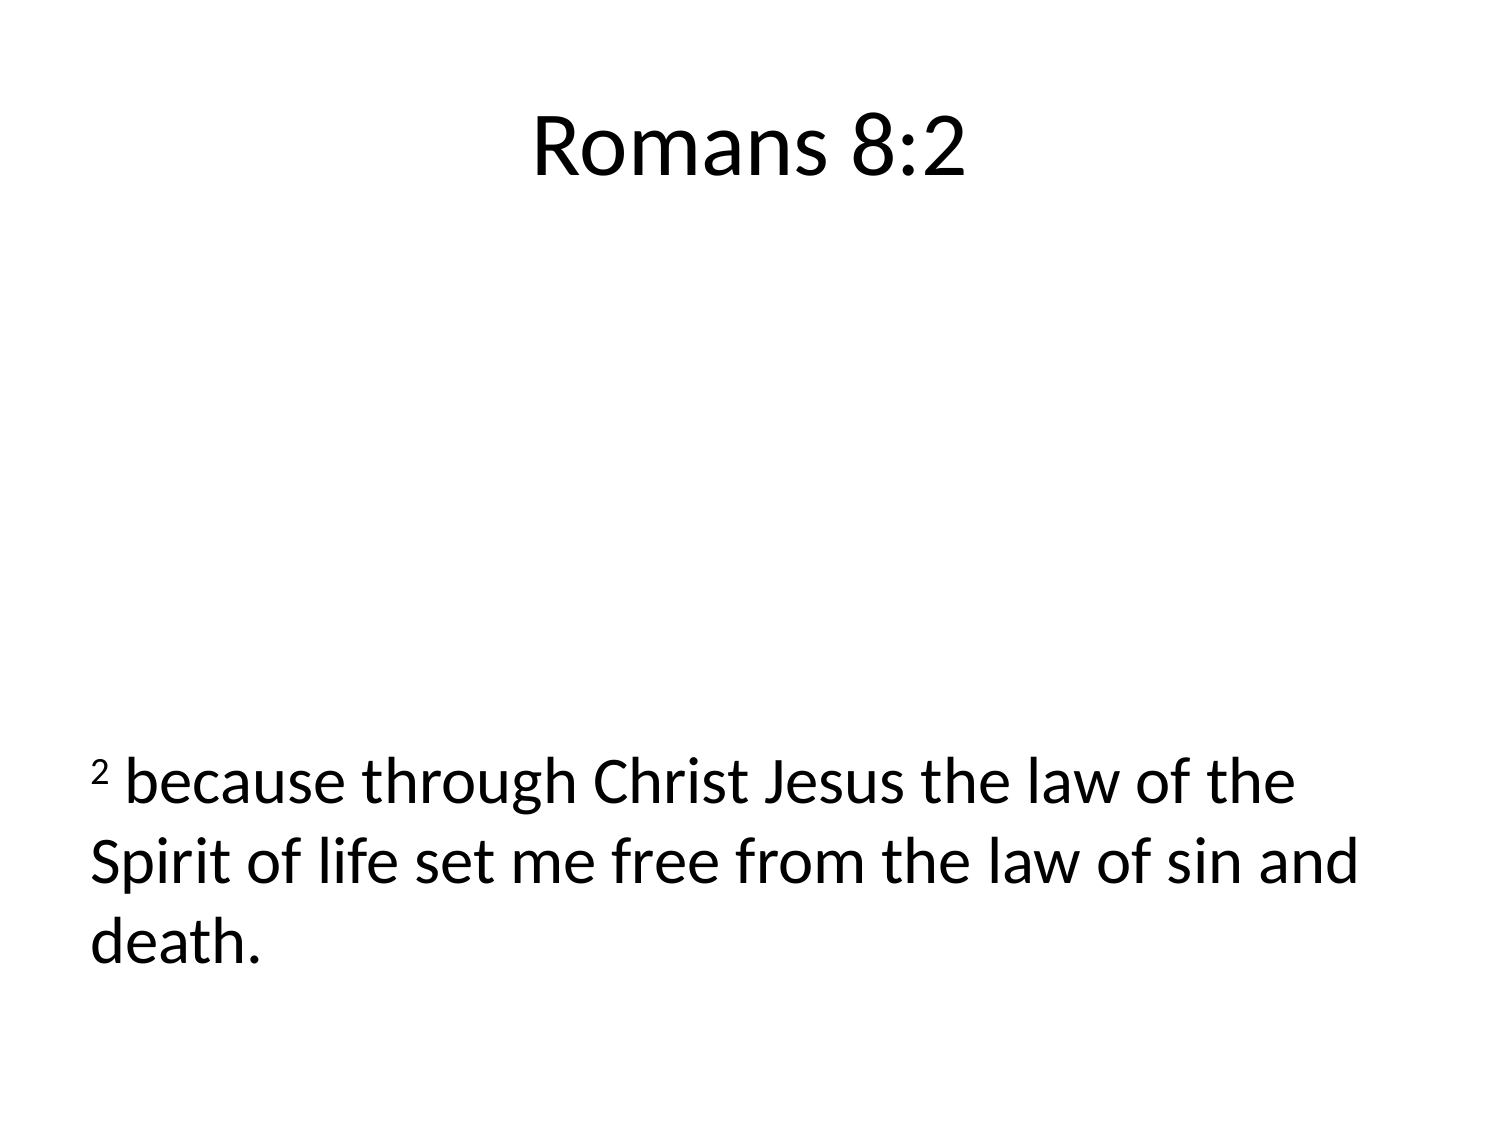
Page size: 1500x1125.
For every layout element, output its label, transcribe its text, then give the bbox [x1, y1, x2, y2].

title Romans 8:2 [75, 45, 1425, 233]
list 2 because through Christ Jesus the law of the Spirit of life set me free from the law of sin and death. [75, 262, 1425, 1005]
